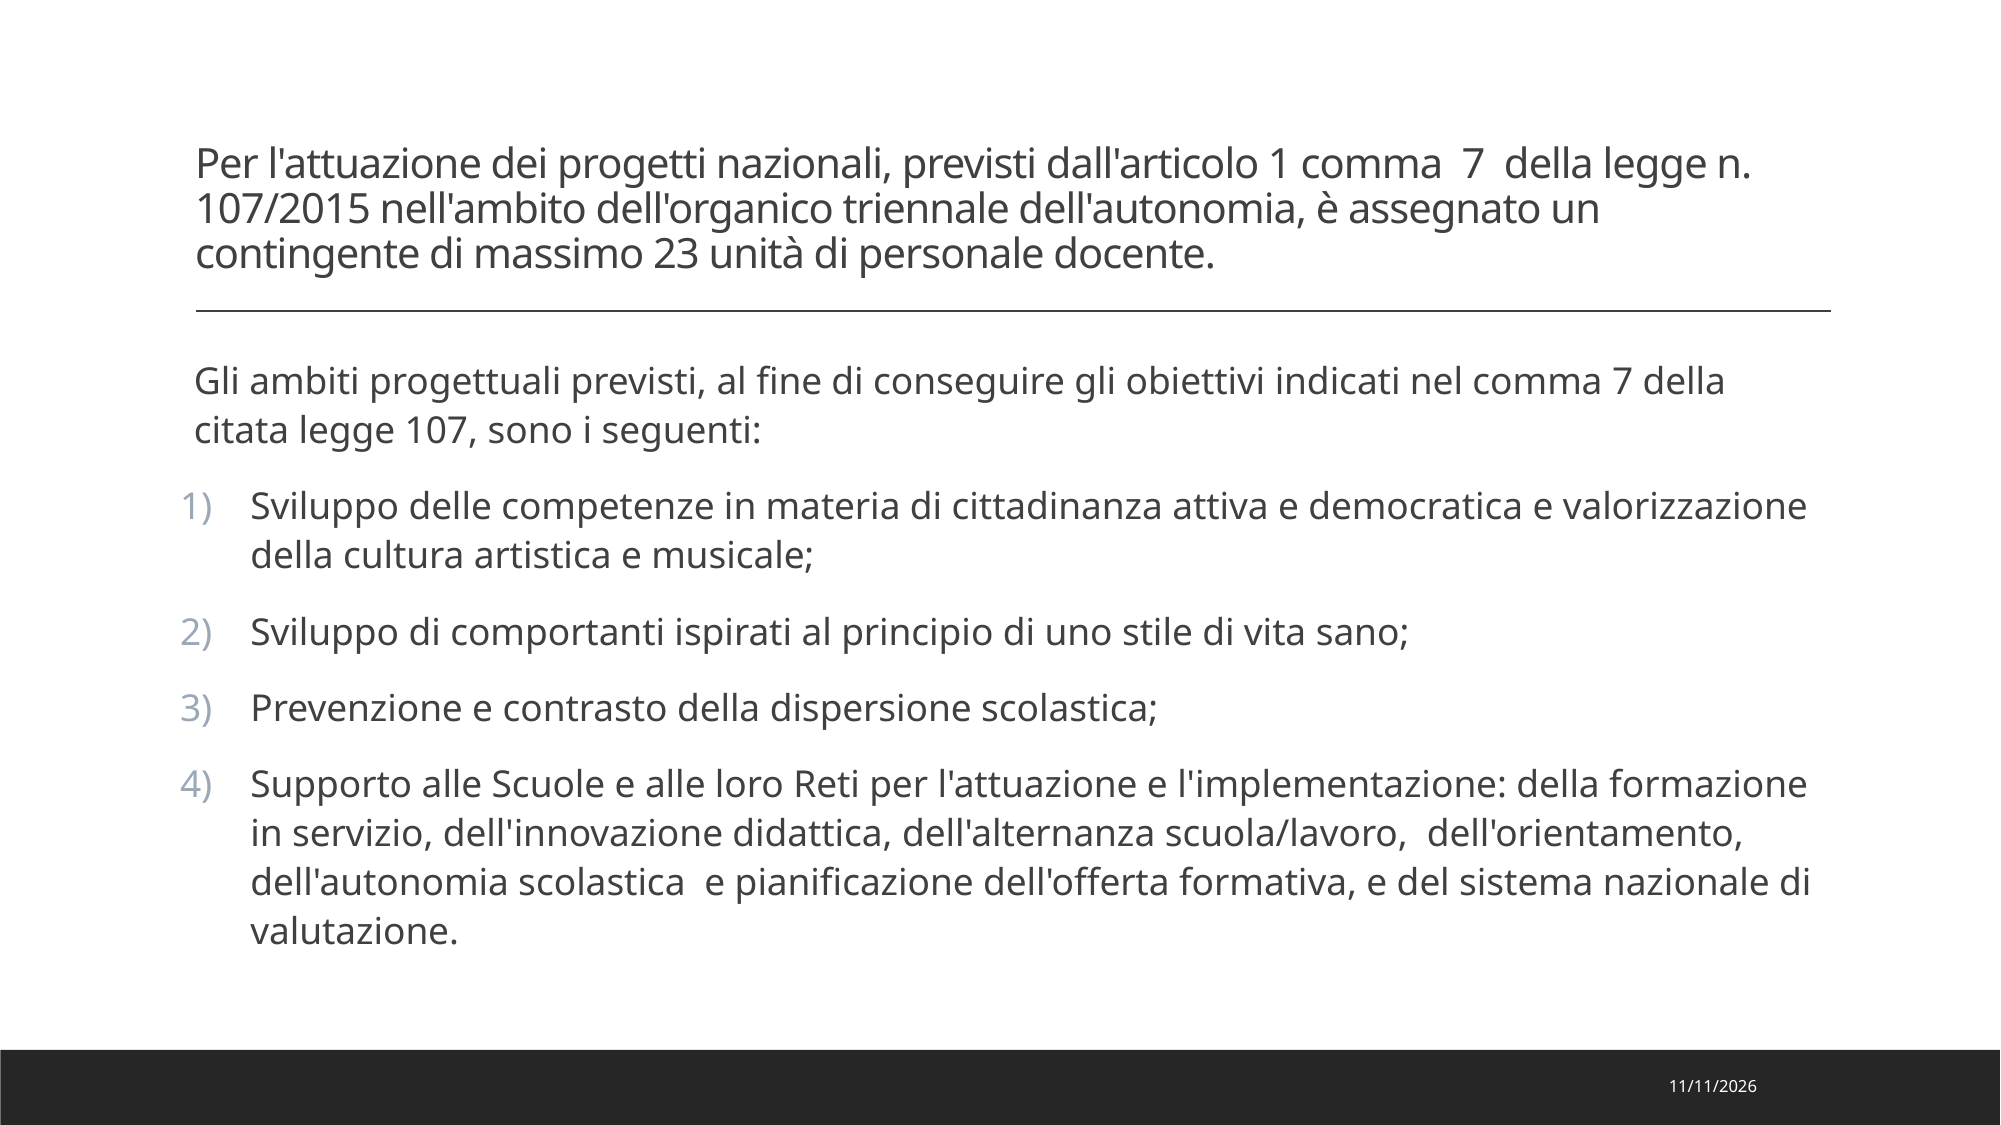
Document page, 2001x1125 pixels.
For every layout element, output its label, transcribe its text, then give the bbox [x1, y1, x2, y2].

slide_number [1348, 1057, 1773, 1118]
list Gli ambiti progettuali previsti, al fine di conseguire gli obiettivi indicati nel comma 7 della citata legge 107, sono i seguenti: Sviluppo delle competenze in materia di cittadinanza attiva e democratica e valorizzazione della cultura artistica e musicale; Sviluppo di comportanti ispirati al principio di uno stile di vita sano; Prevenzione e contrasto della dispersione scolastica; Supporto alle Scuole e alle loro Reti per l'attuazione e l'implementazione: della formazione in servizio, dell'innovazione didattica, dell'alternanza scuola/lavoro, dell'orientamento, dell'autonomia scolastica e pianificazione dell'offerta formativa, e del sistema nazionale di valutazione. [180, 345, 1830, 963]
title Per l'attuazione dei progetti nazionali, previsti dall'articolo 1 comma 7 della legge n. 107/2015 nell'ambito dell'organico triennale dell'autonomia, è assegnato un contingente di massimo 23 unità di personale docente. [180, 47, 1830, 285]
